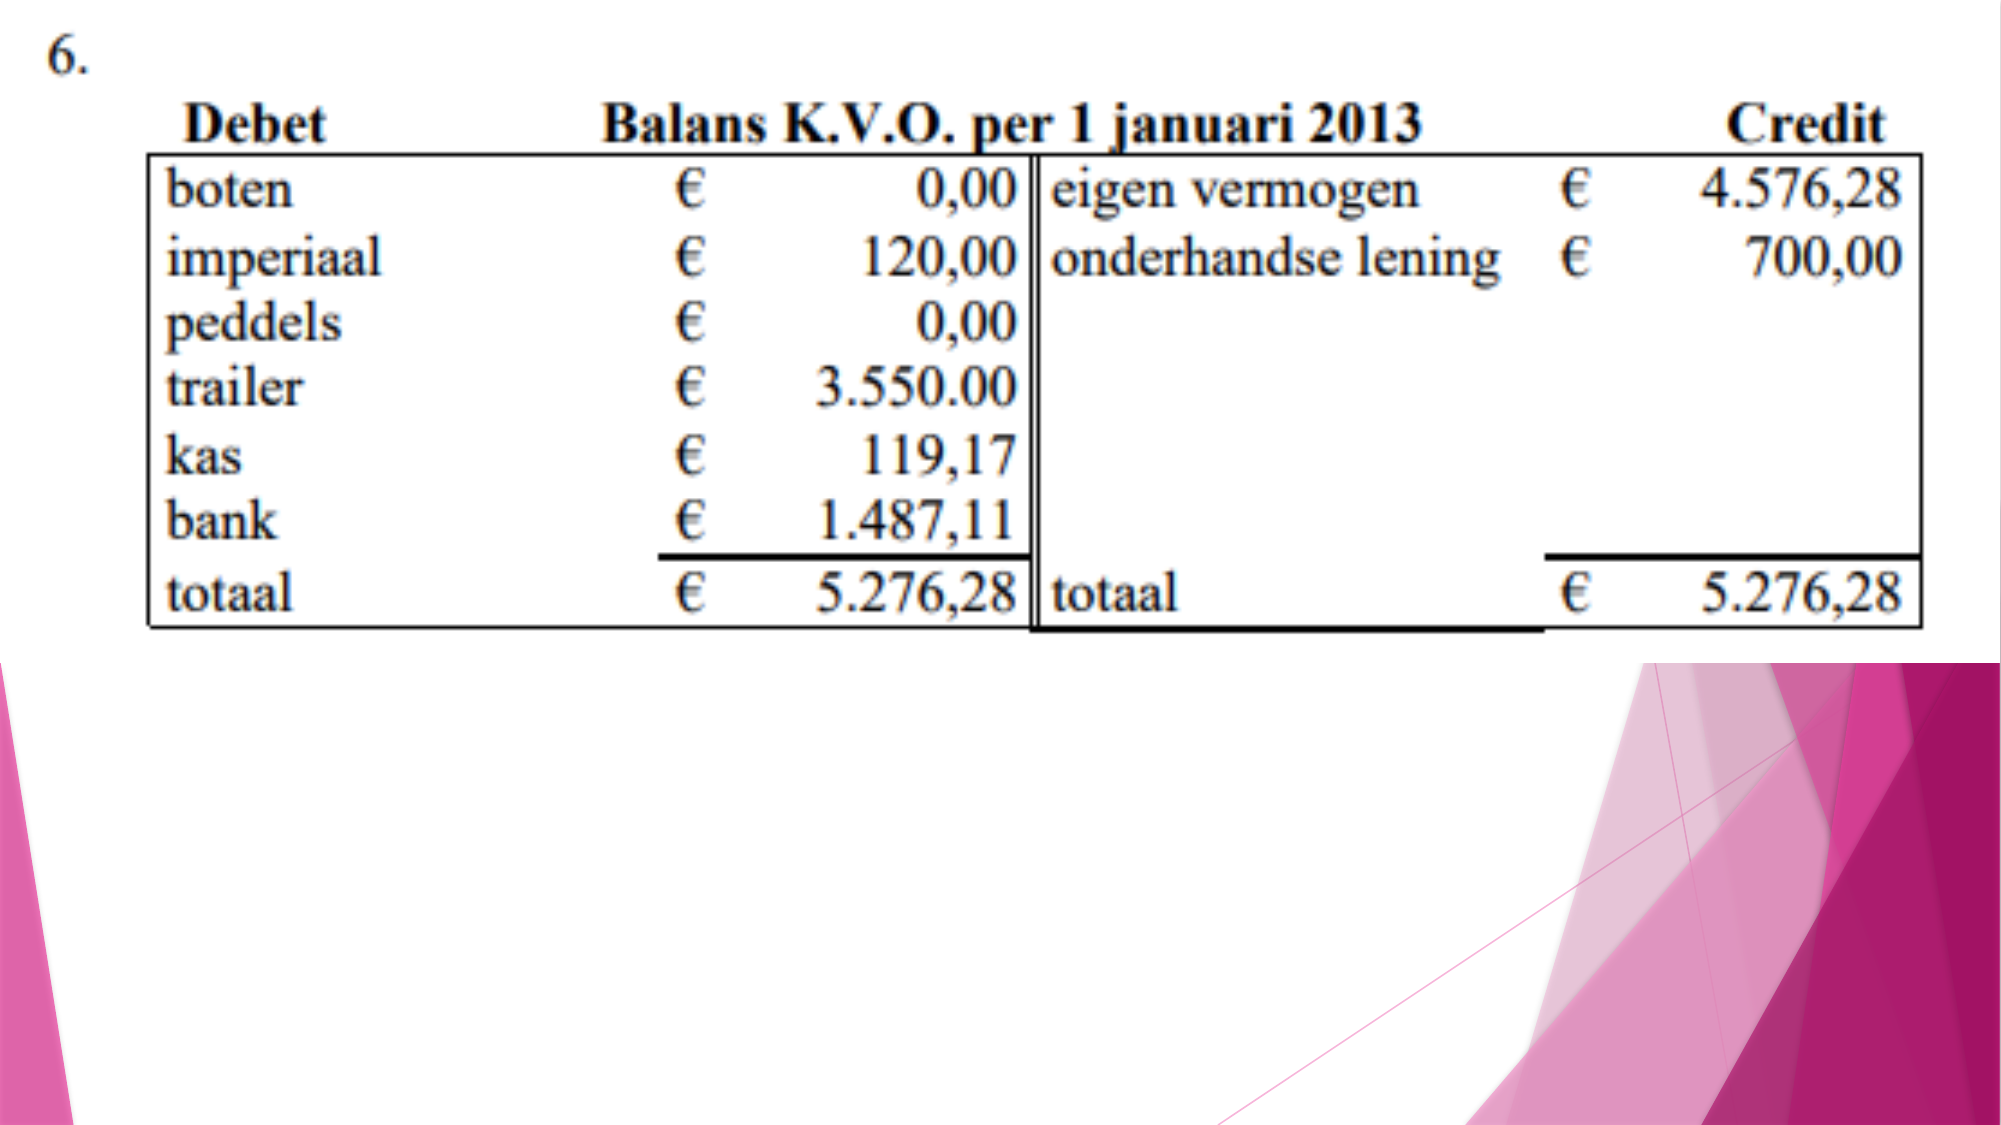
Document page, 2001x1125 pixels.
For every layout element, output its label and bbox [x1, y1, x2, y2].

picture [0, 0, 2000, 664]
